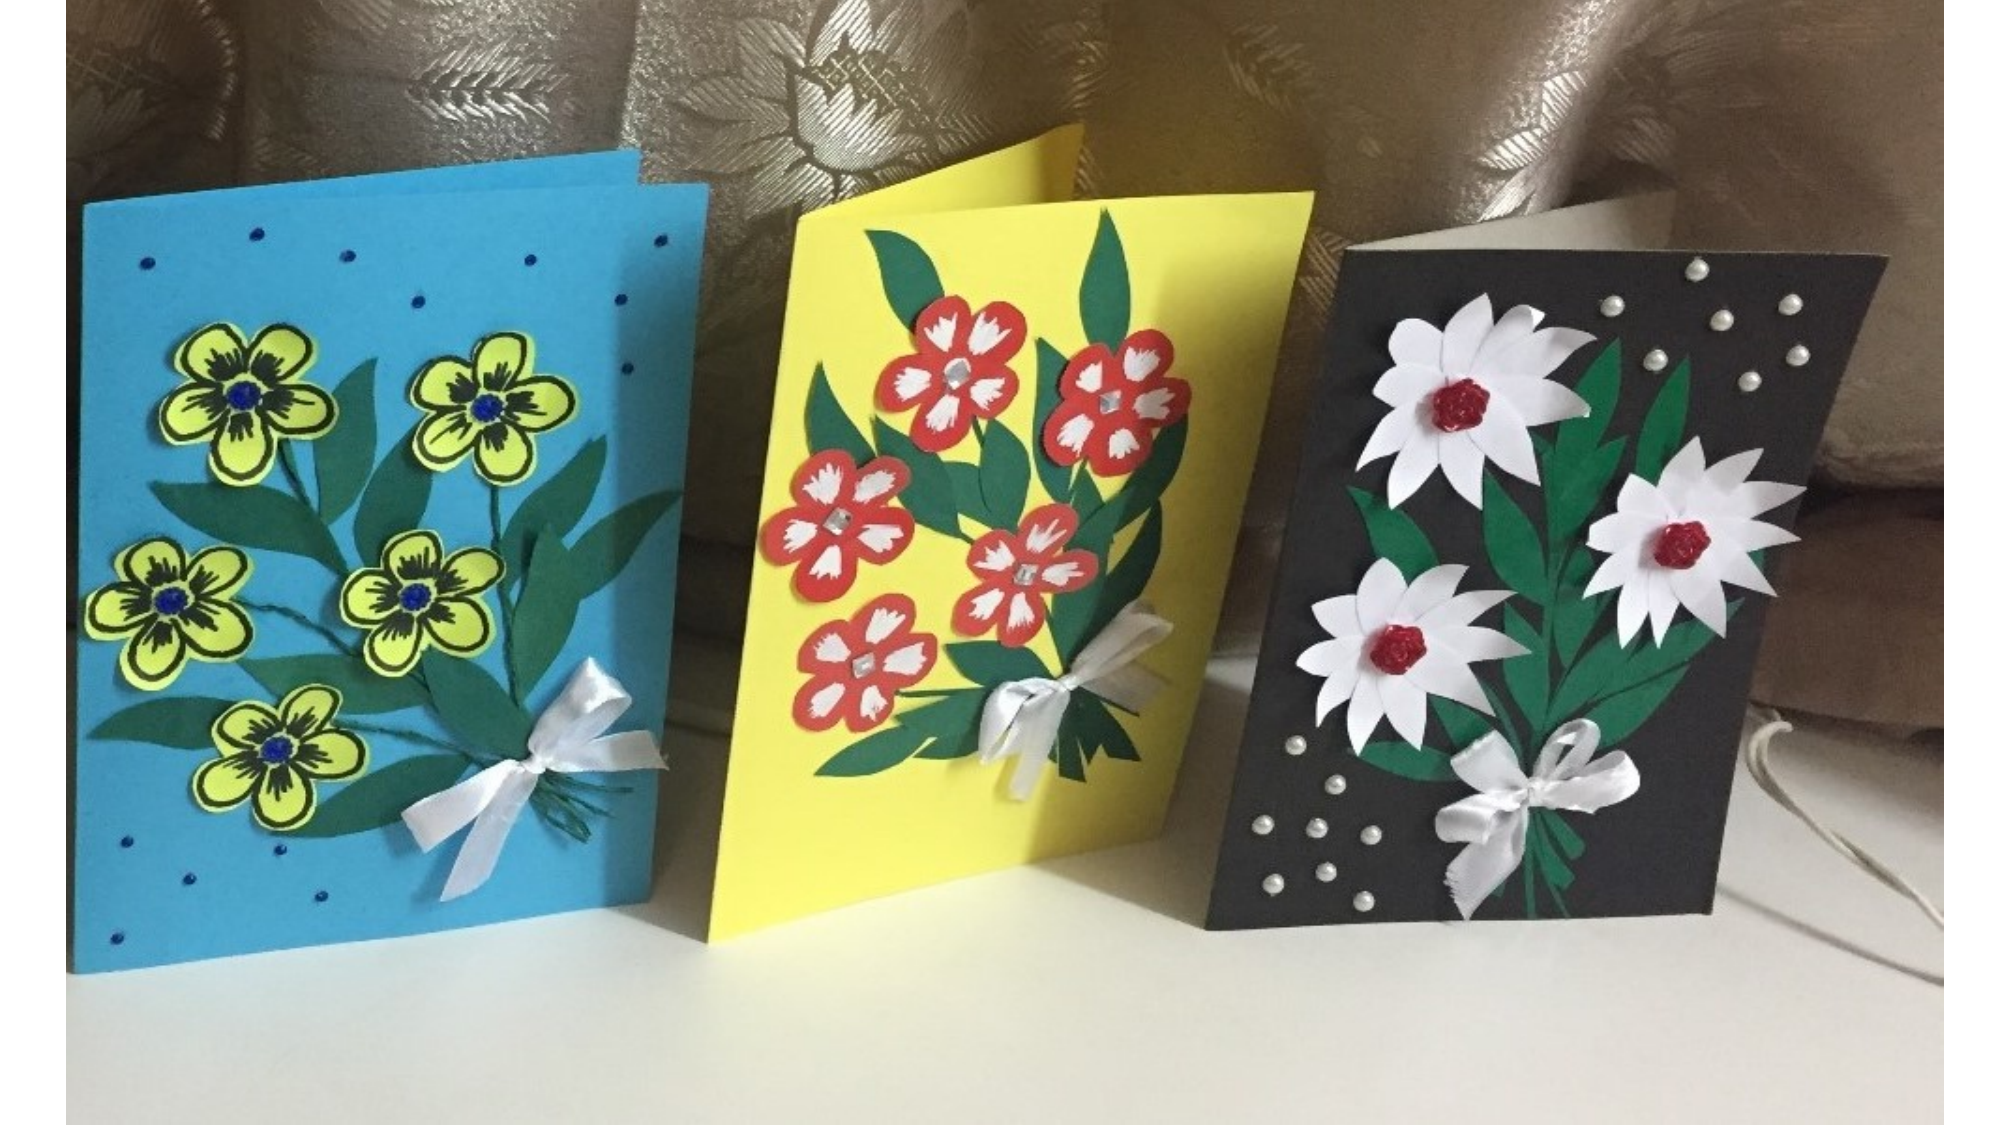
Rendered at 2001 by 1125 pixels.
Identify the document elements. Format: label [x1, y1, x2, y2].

list [66, 0, 1944, 1125]
